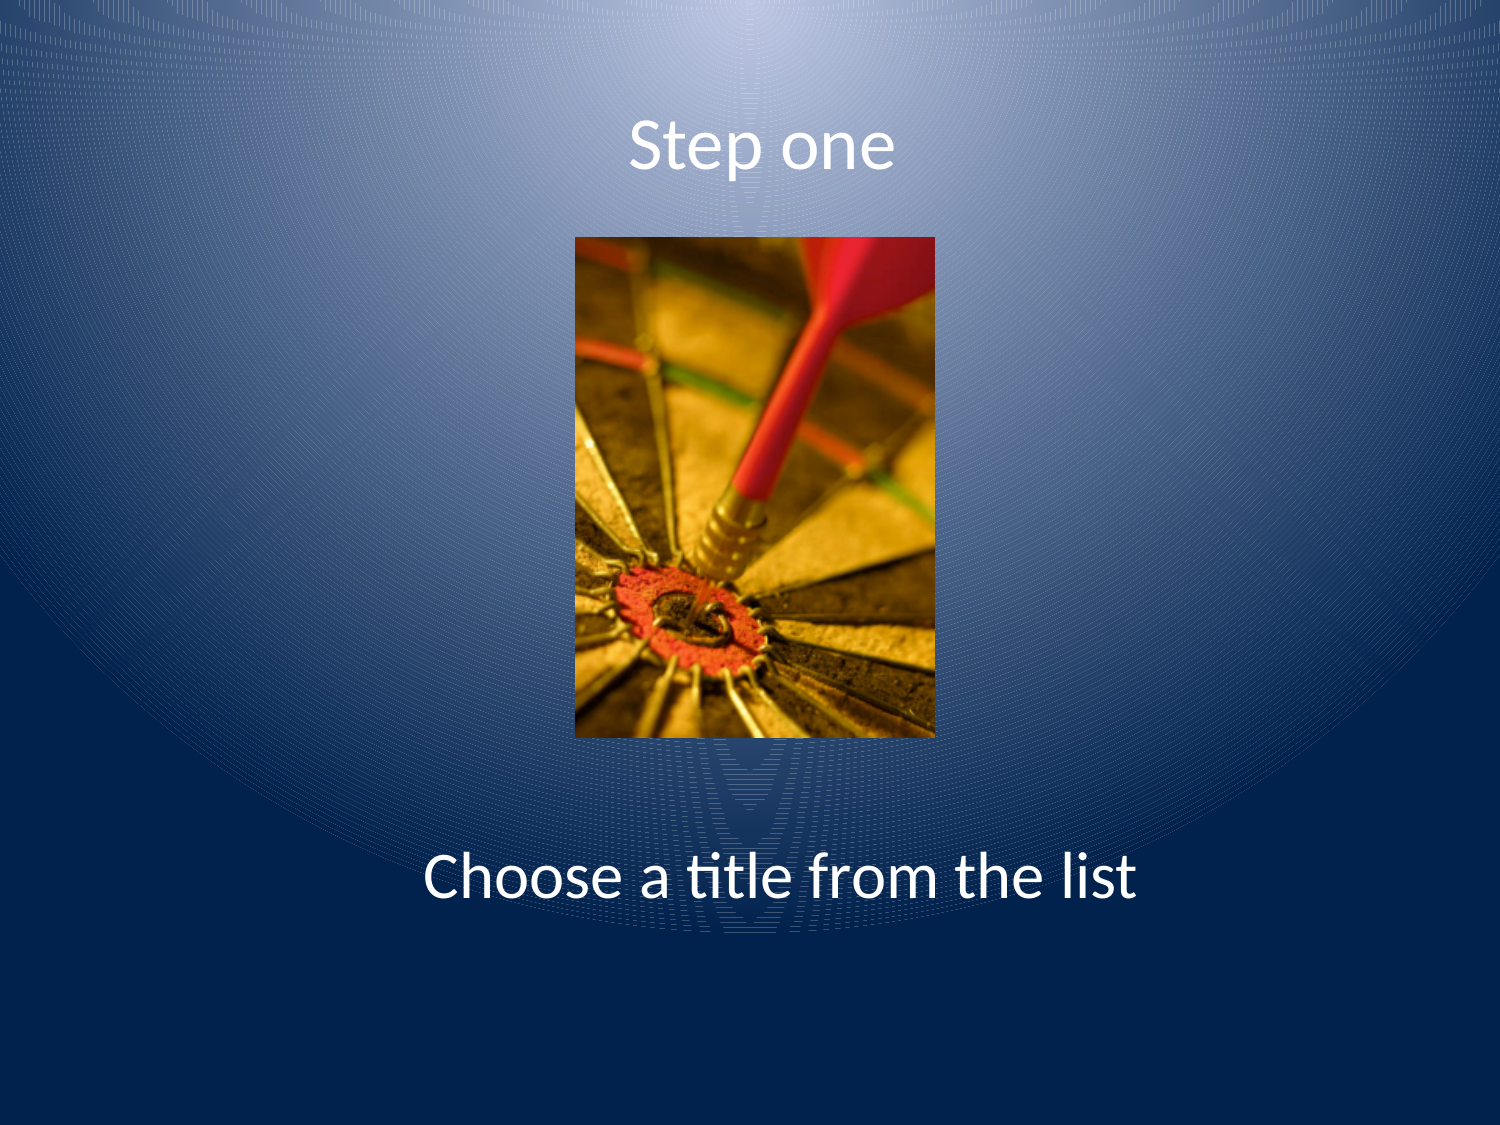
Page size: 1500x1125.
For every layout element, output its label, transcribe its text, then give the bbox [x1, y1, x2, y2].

picture [574, 237, 935, 738]
text_box Choose a title from the list [237, 824, 1325, 920]
text_box Step one [187, 87, 1338, 193]
